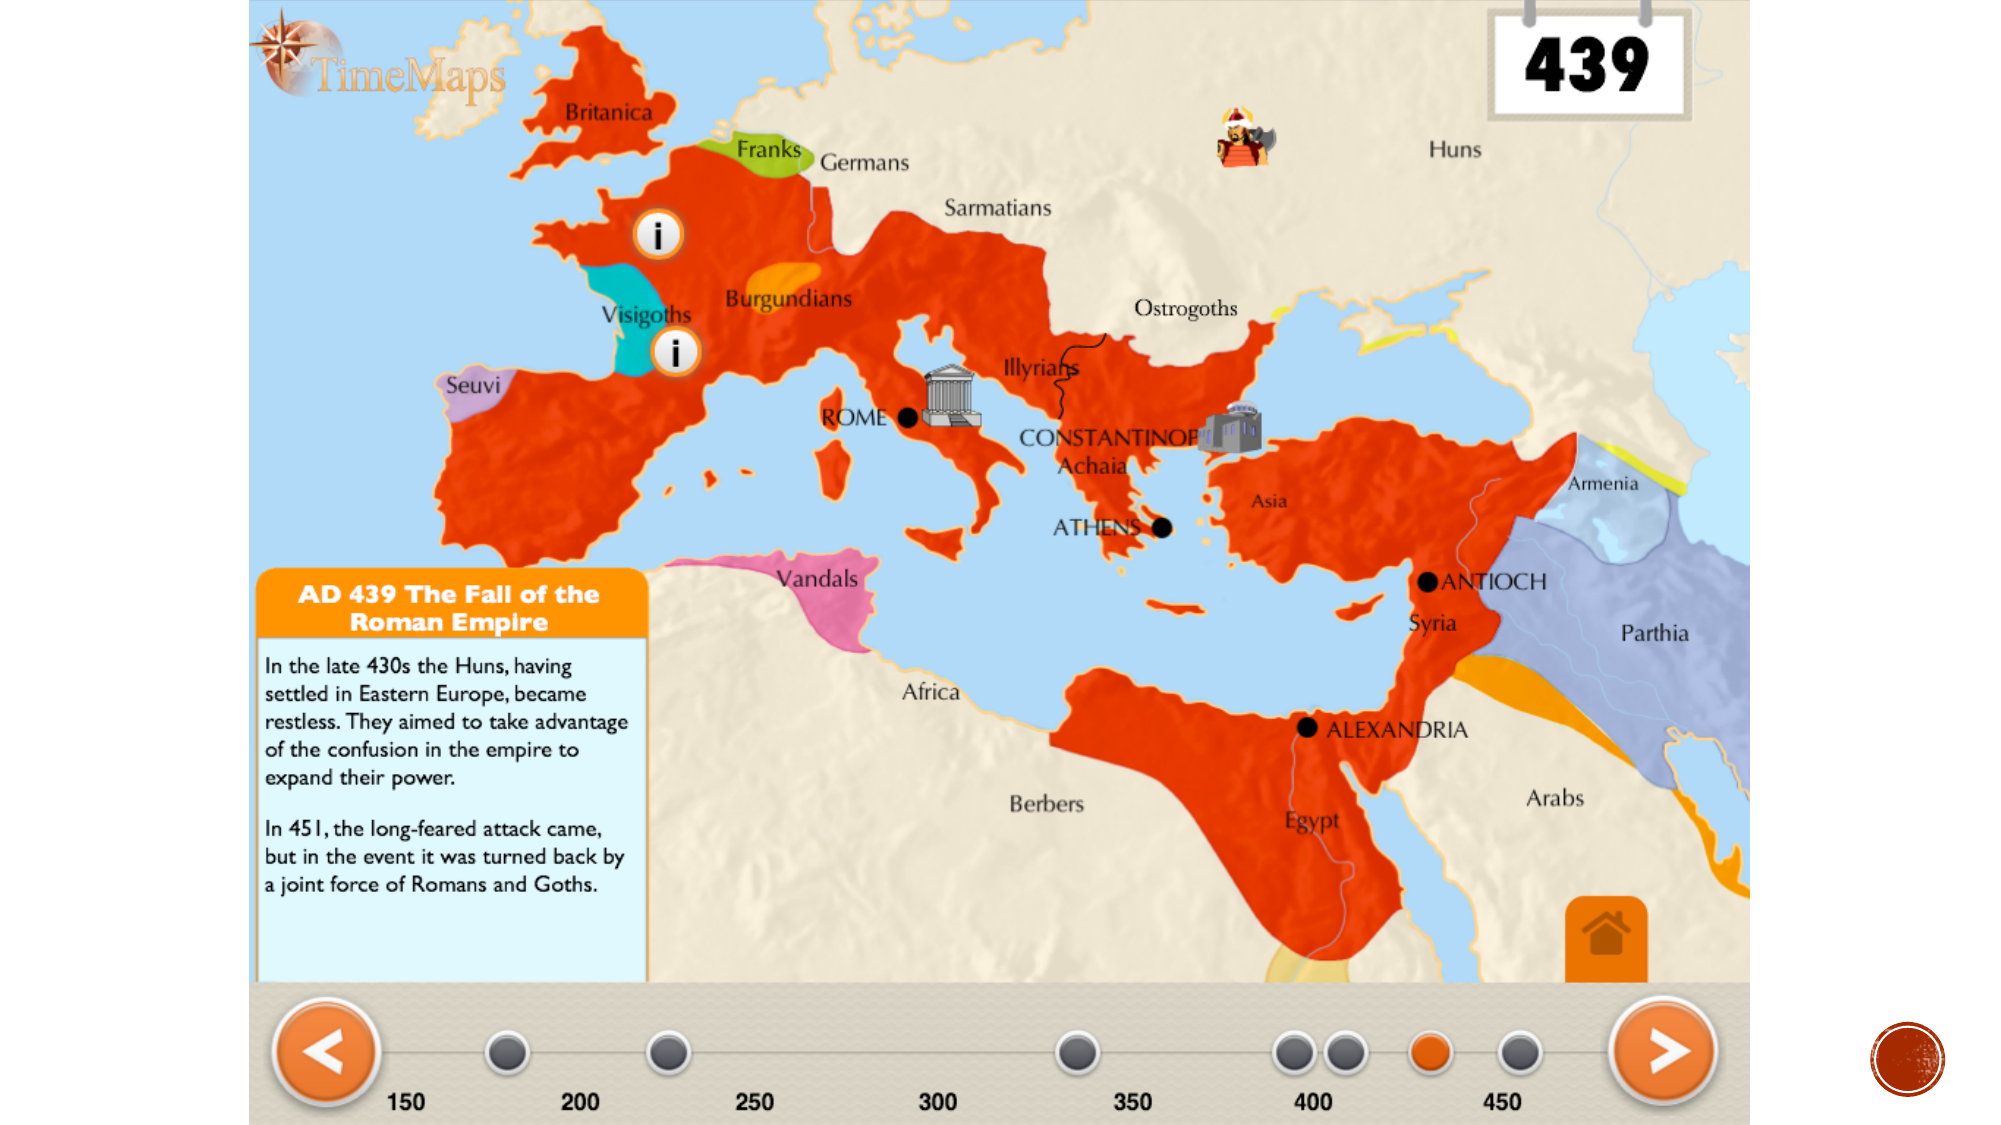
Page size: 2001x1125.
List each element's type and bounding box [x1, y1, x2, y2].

picture [249, 0, 1750, 1125]
